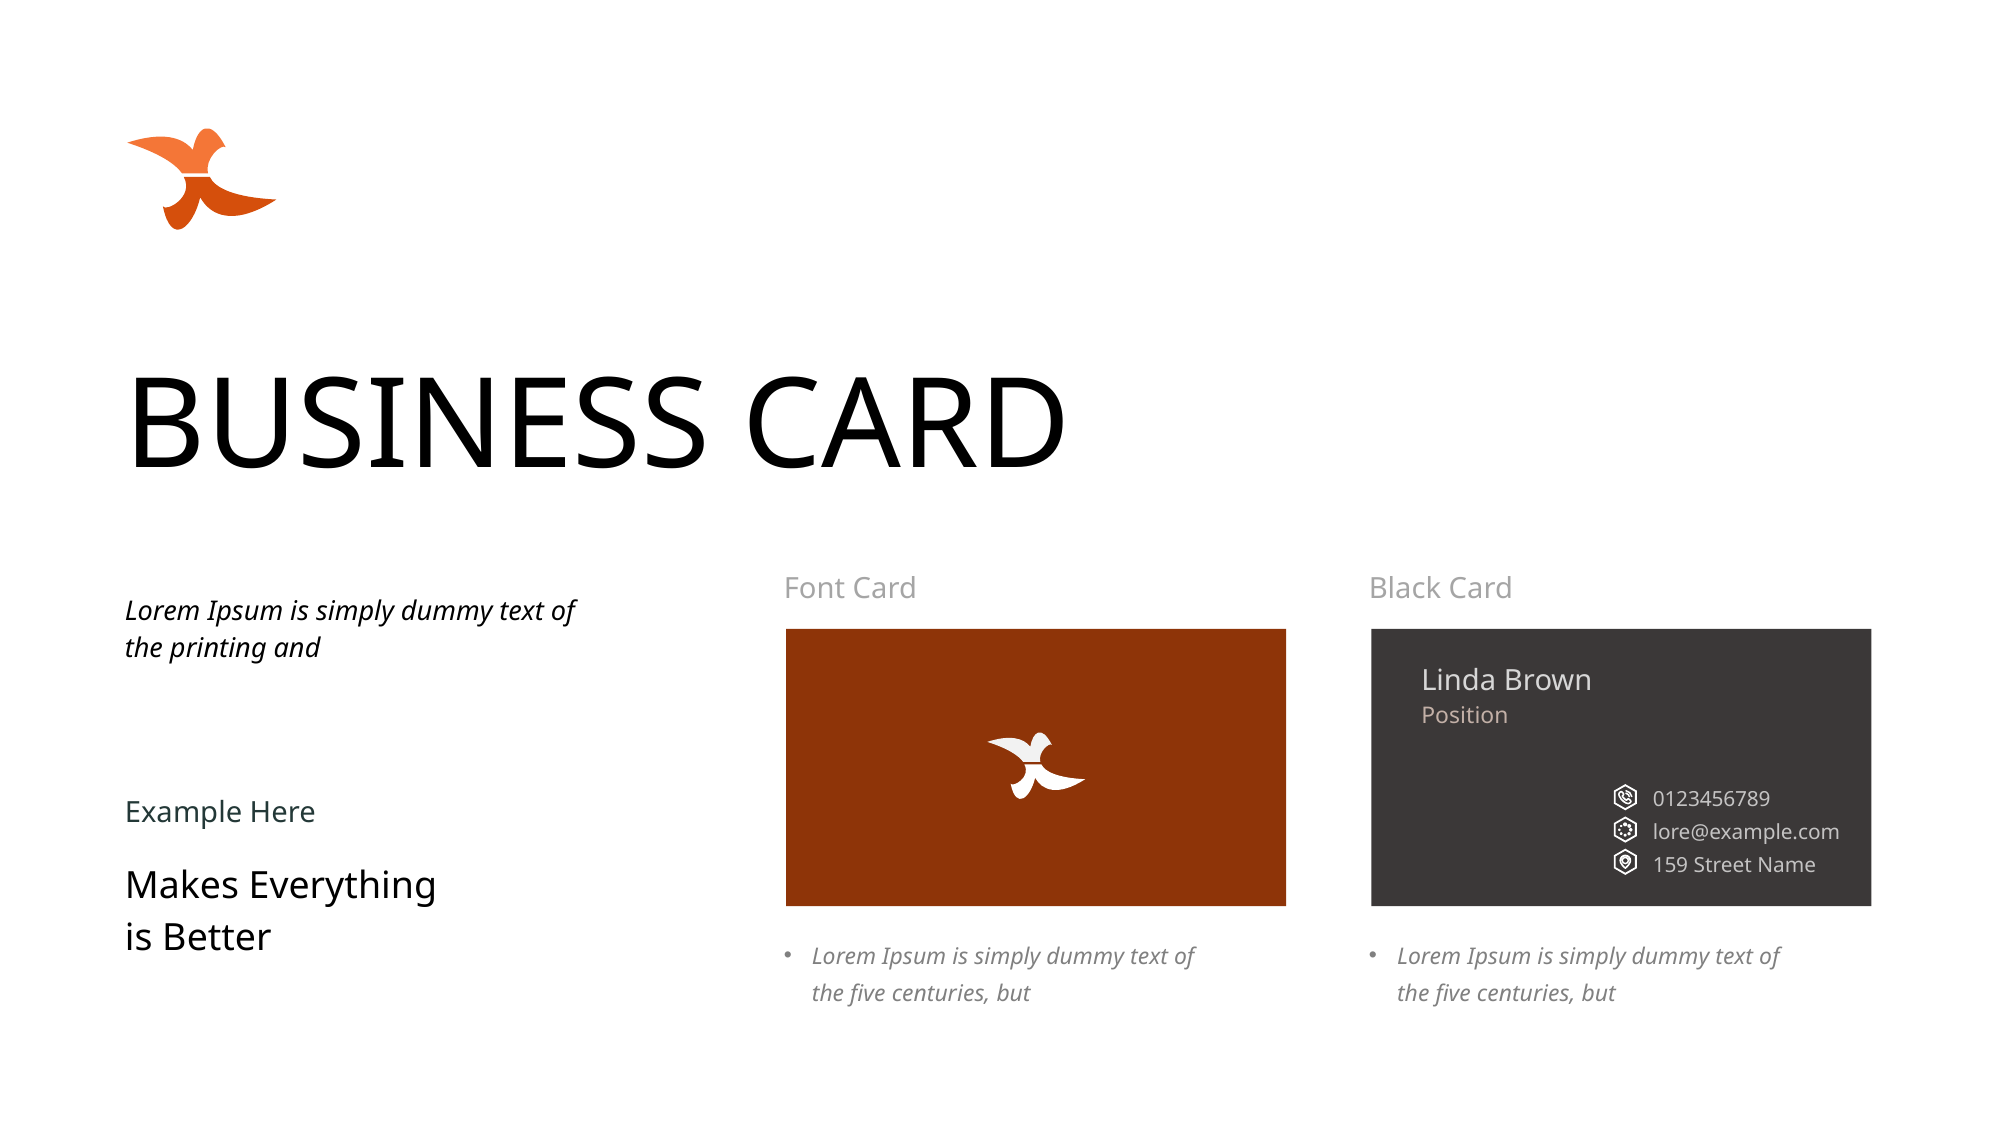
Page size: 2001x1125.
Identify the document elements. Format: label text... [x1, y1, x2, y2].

text_box Lorem Ipsum is simply dummy text of the five centuries, but [1354, 923, 1827, 1014]
text_box [987, 732, 1052, 762]
text_box [1613, 816, 1637, 843]
text_box [1010, 764, 1086, 799]
text_box Example Here [110, 786, 371, 836]
text_box Font Card [768, 562, 1249, 612]
text_box Lorem Ipsum is simply dummy text of the five centuries, but [768, 923, 1242, 1014]
text_box [1613, 848, 1637, 875]
text_box [162, 176, 277, 230]
text_box BUSINESS CARD [110, 338, 1378, 500]
text_box Black Card [1354, 562, 1834, 612]
text_box [127, 128, 226, 174]
text_box [1370, 628, 1872, 907]
text_box [785, 628, 1287, 907]
text_box [1613, 784, 1637, 811]
text_box Lorem Ipsum is simply dummy text of the printing and [110, 580, 611, 671]
text_box Linda Brown [1406, 653, 1668, 692]
text_box 0123456789 lore@example.com 159 Street Name [1638, 769, 1859, 885]
text_box Makes Everything is Better [110, 846, 520, 966]
text_box Position [1406, 692, 1668, 736]
